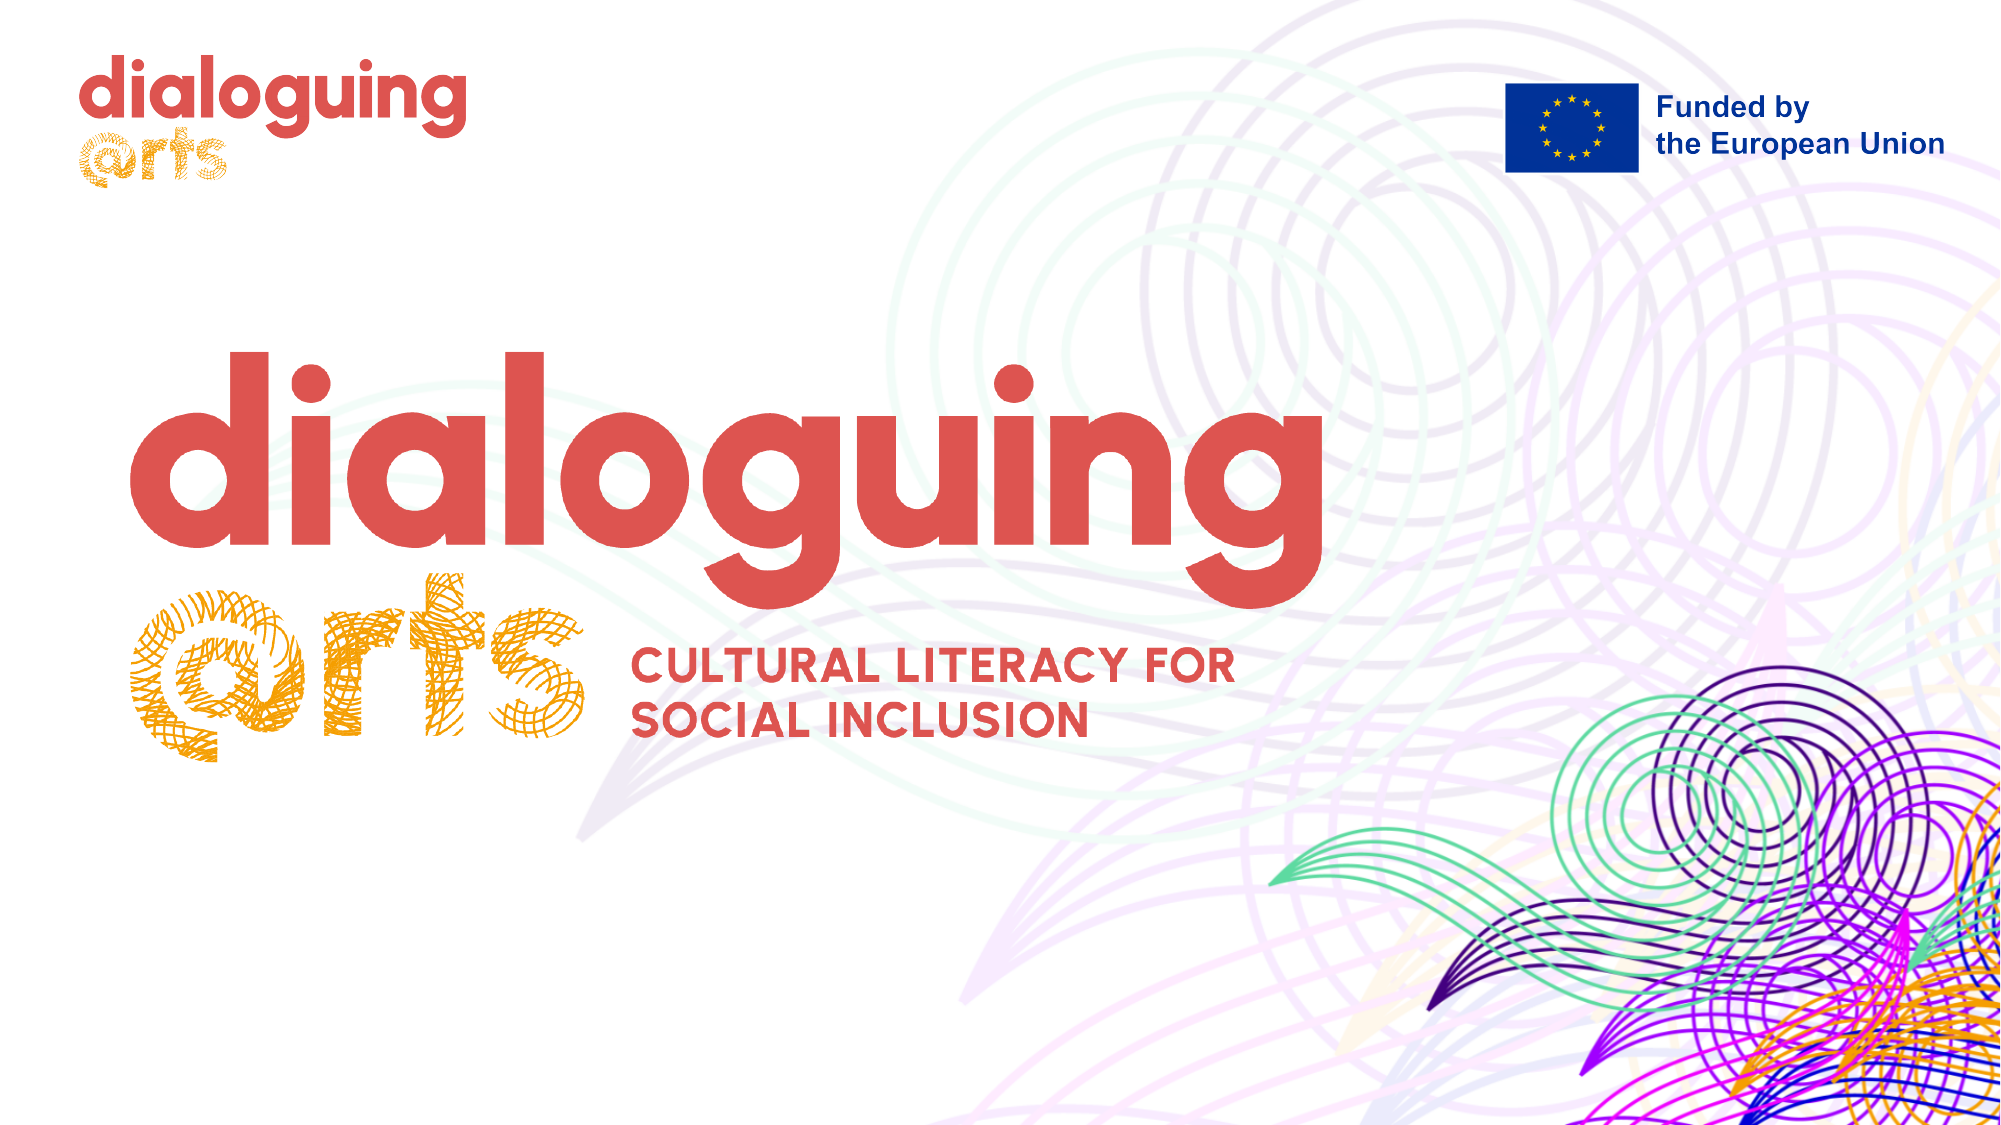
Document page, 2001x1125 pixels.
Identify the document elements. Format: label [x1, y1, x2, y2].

picture [0, 0, 2001, 1125]
subtitle [249, 590, 1750, 863]
title [249, 184, 1750, 576]
